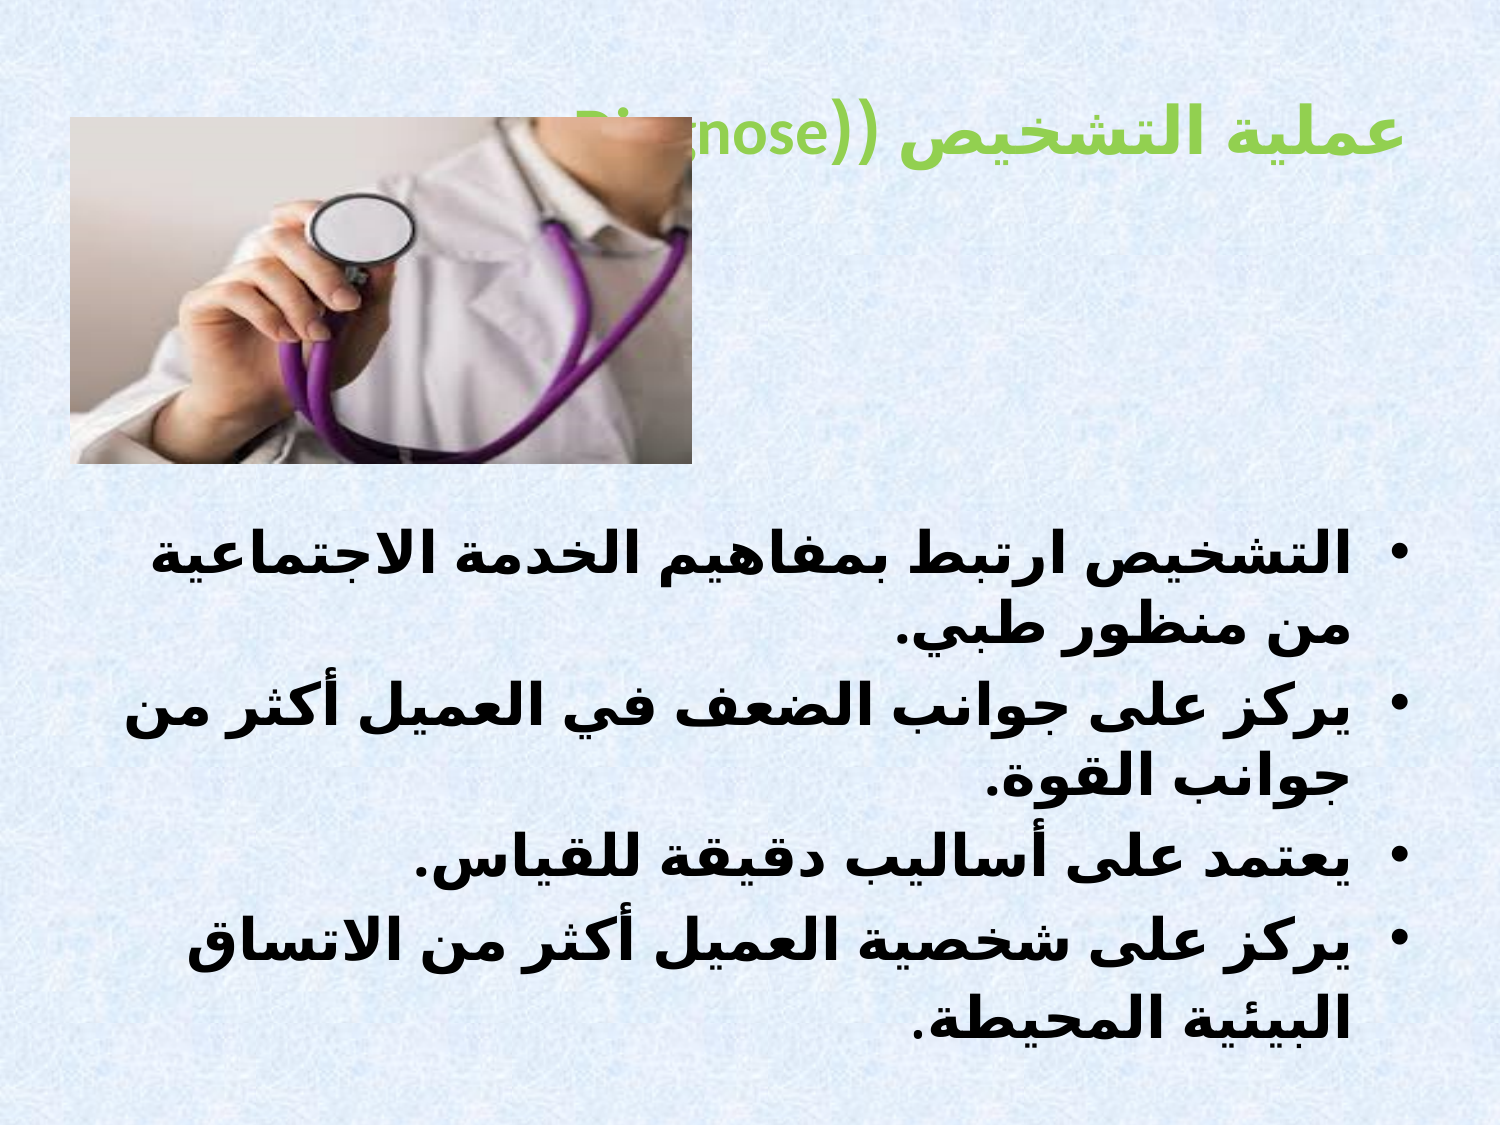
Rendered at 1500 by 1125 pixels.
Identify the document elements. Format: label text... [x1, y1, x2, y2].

picture [70, 116, 692, 465]
title عملية التشخيص ((Diagnose [75, 45, 1425, 211]
list التشخيص ارتبط بمفاهيم الخدمة الاجتماعية من منظور طبي. يركز على جوانب الضعف في العميل أكثر من جوانب القوة. يعتمد على أساليب دقيقة للقياس. يركز على شخصية العميل أكثر من الاتساق البيئية المحيطة. [75, 262, 1425, 1005]
